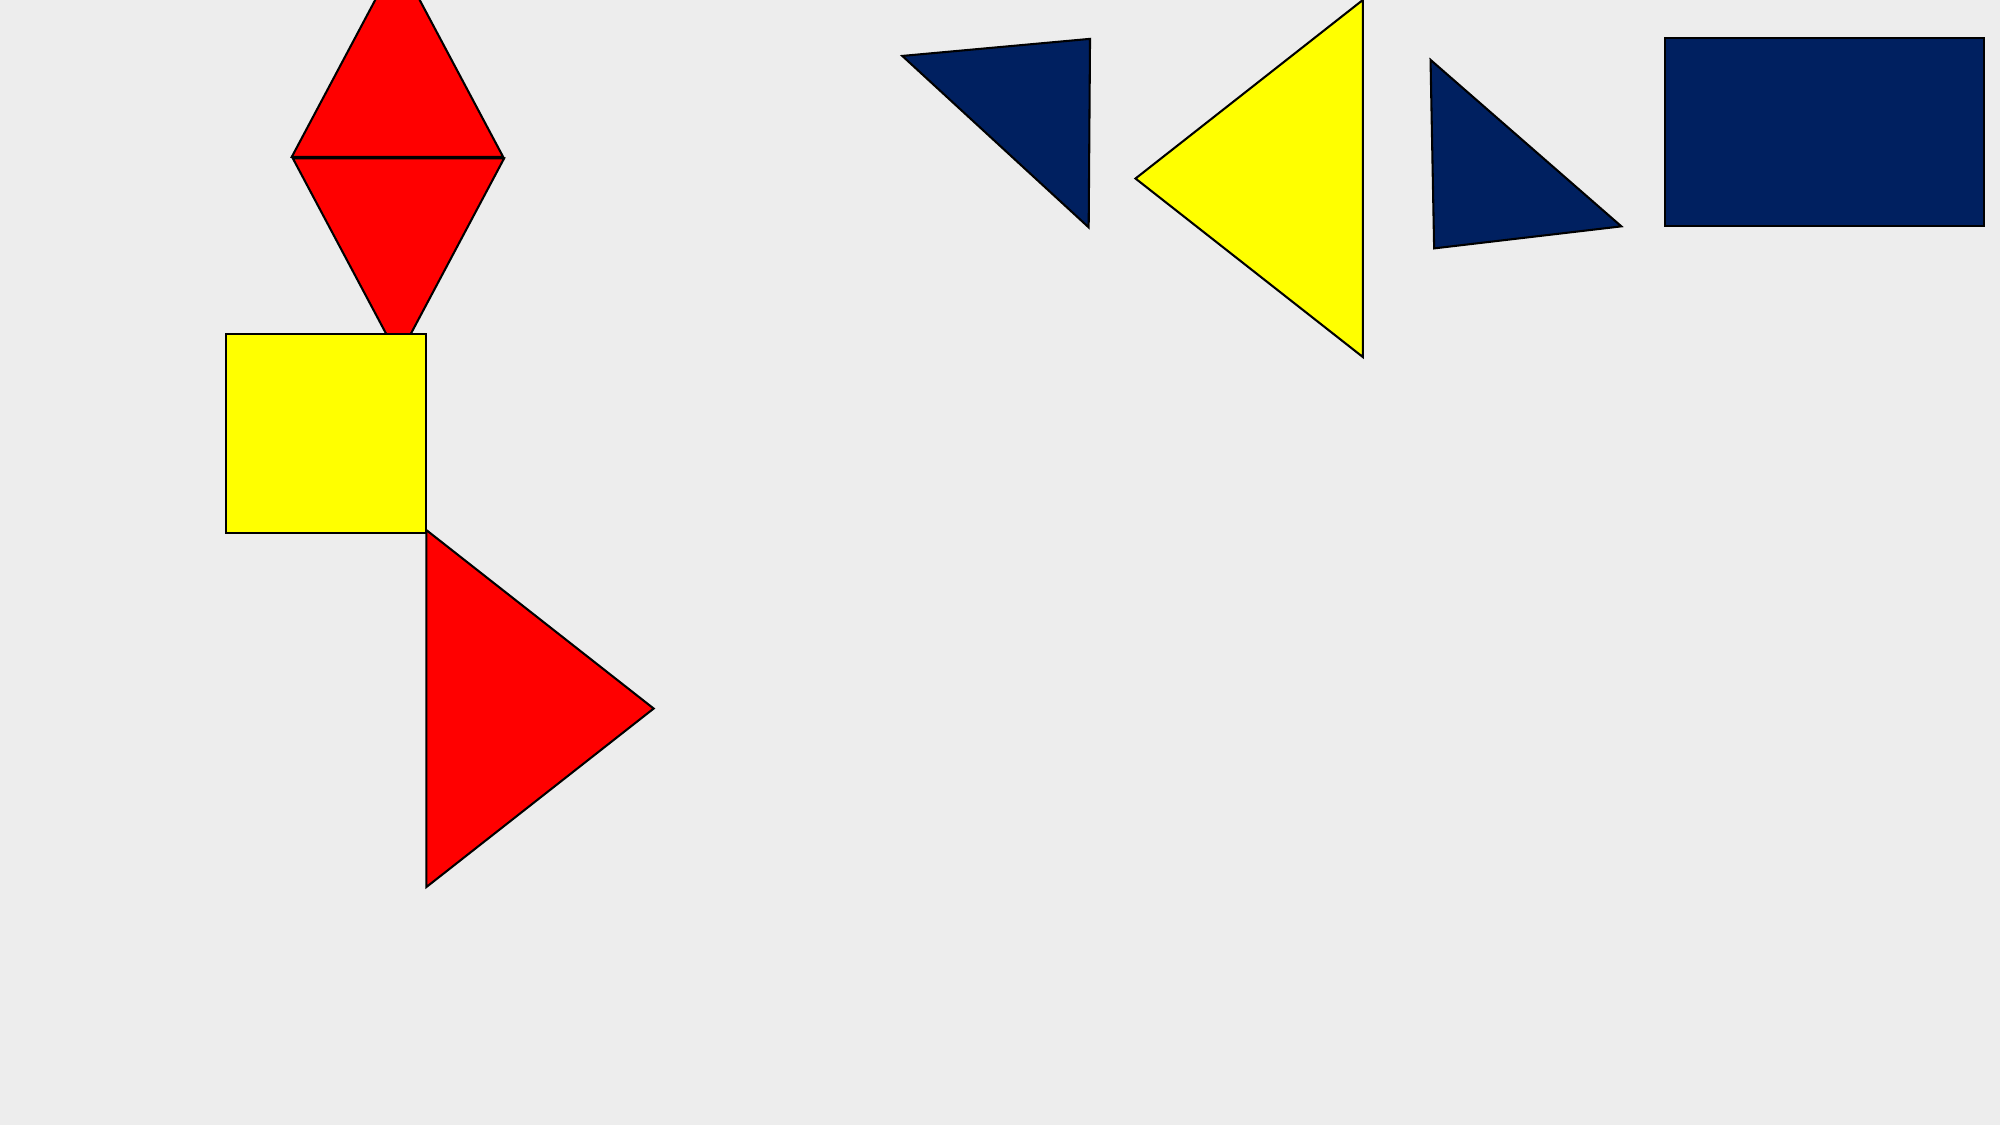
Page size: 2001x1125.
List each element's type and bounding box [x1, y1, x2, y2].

text_box [290, 0, 505, 158]
text_box [1133, 0, 1364, 360]
text_box [1429, 57, 1624, 250]
text_box [1664, 37, 1985, 227]
text_box [225, 333, 427, 534]
text_box [425, 527, 656, 890]
text_box [291, 157, 506, 333]
text_box [899, 37, 1092, 230]
